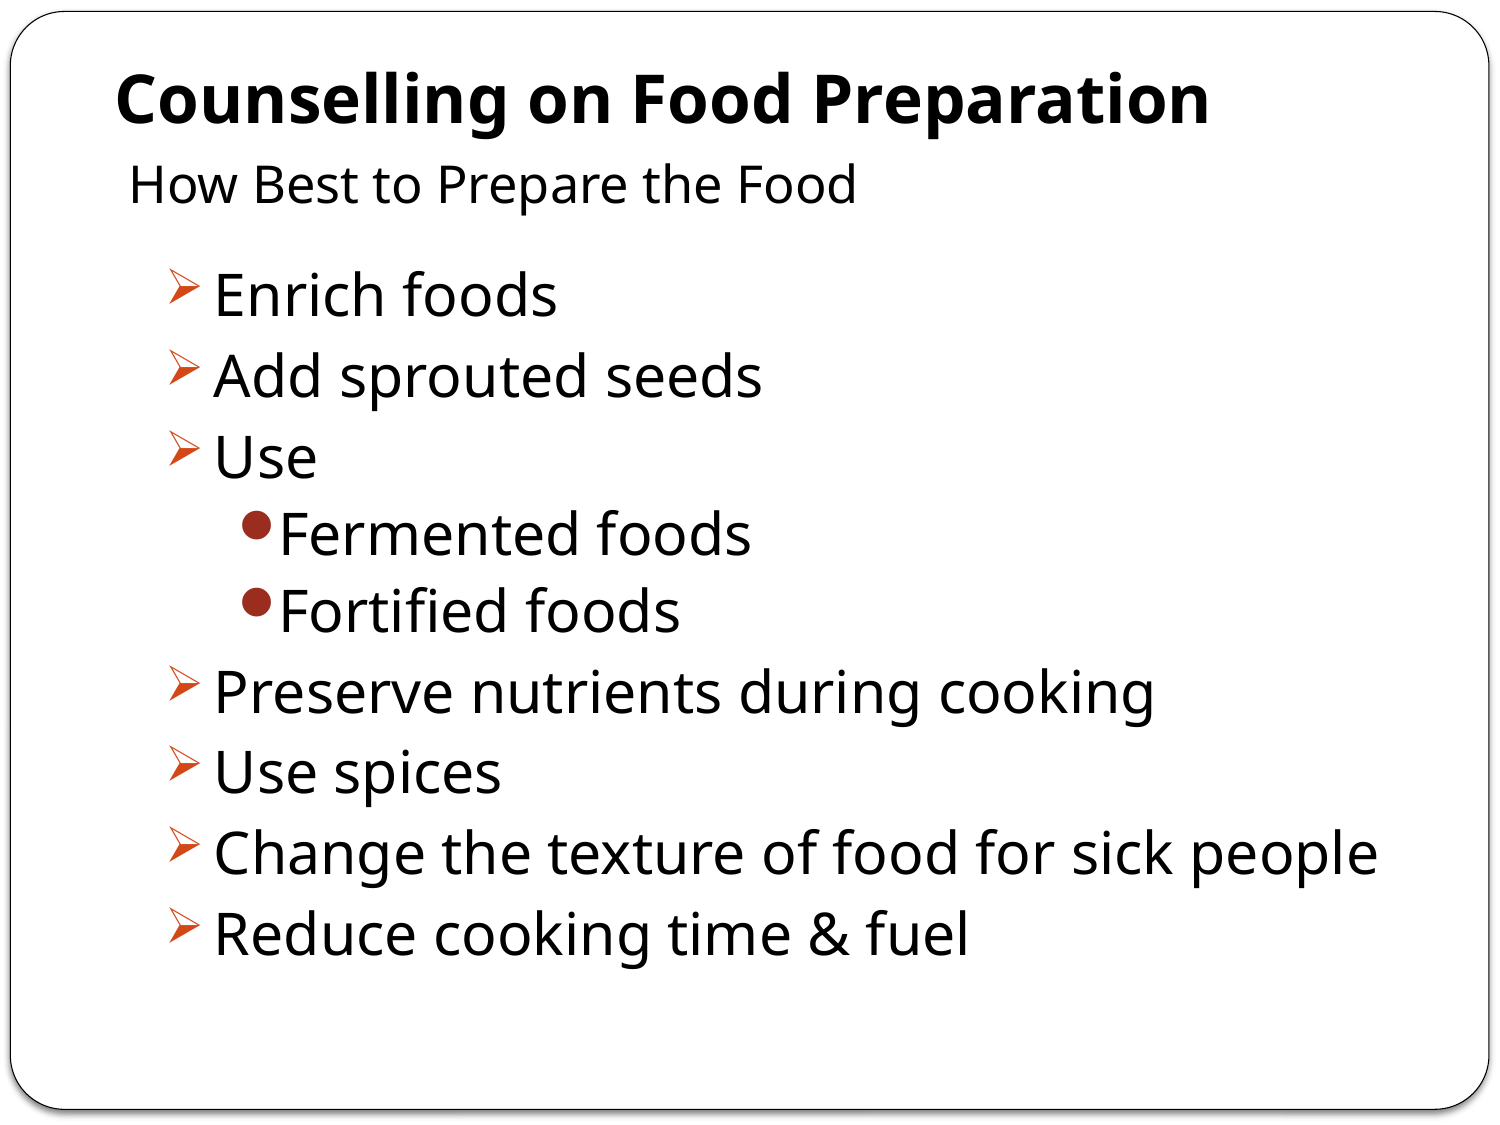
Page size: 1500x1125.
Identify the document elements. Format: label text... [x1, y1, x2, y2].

list Enrich foods Add sprouted seeds Use Fermented foods Fortified foods Preserve nutrients during cooking Use spices Change the texture of food for sick people Reduce cooking time & fuel [149, 249, 1426, 988]
title Counselling on Food Preparation How Best to Prepare the Food [99, 44, 1426, 233]
